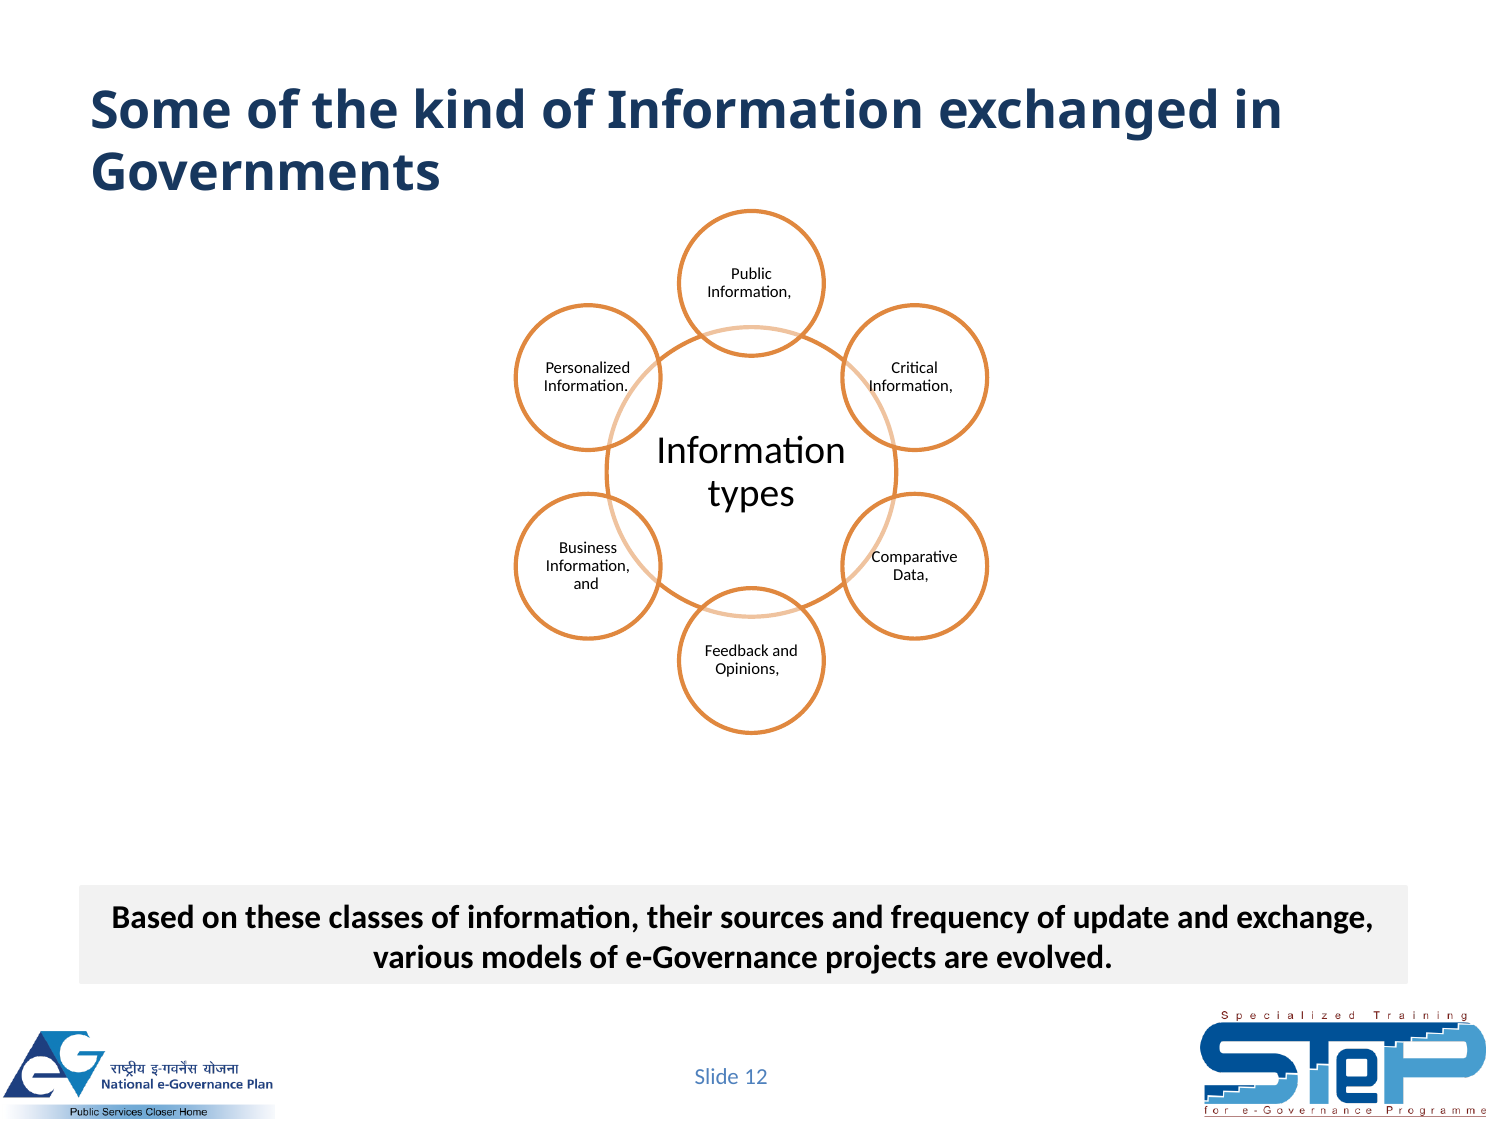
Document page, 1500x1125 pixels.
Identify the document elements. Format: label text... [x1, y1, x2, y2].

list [27, 210, 1476, 844]
title Some of the kind of Information exchanged in Governments [75, 45, 1425, 209]
picture [2, 1031, 275, 1119]
text_box Based on these classes of information, their sources and frequency of update and exchange, various models of e-Governance projects are evolved. [79, 885, 1408, 984]
picture [1200, 1011, 1486, 1117]
